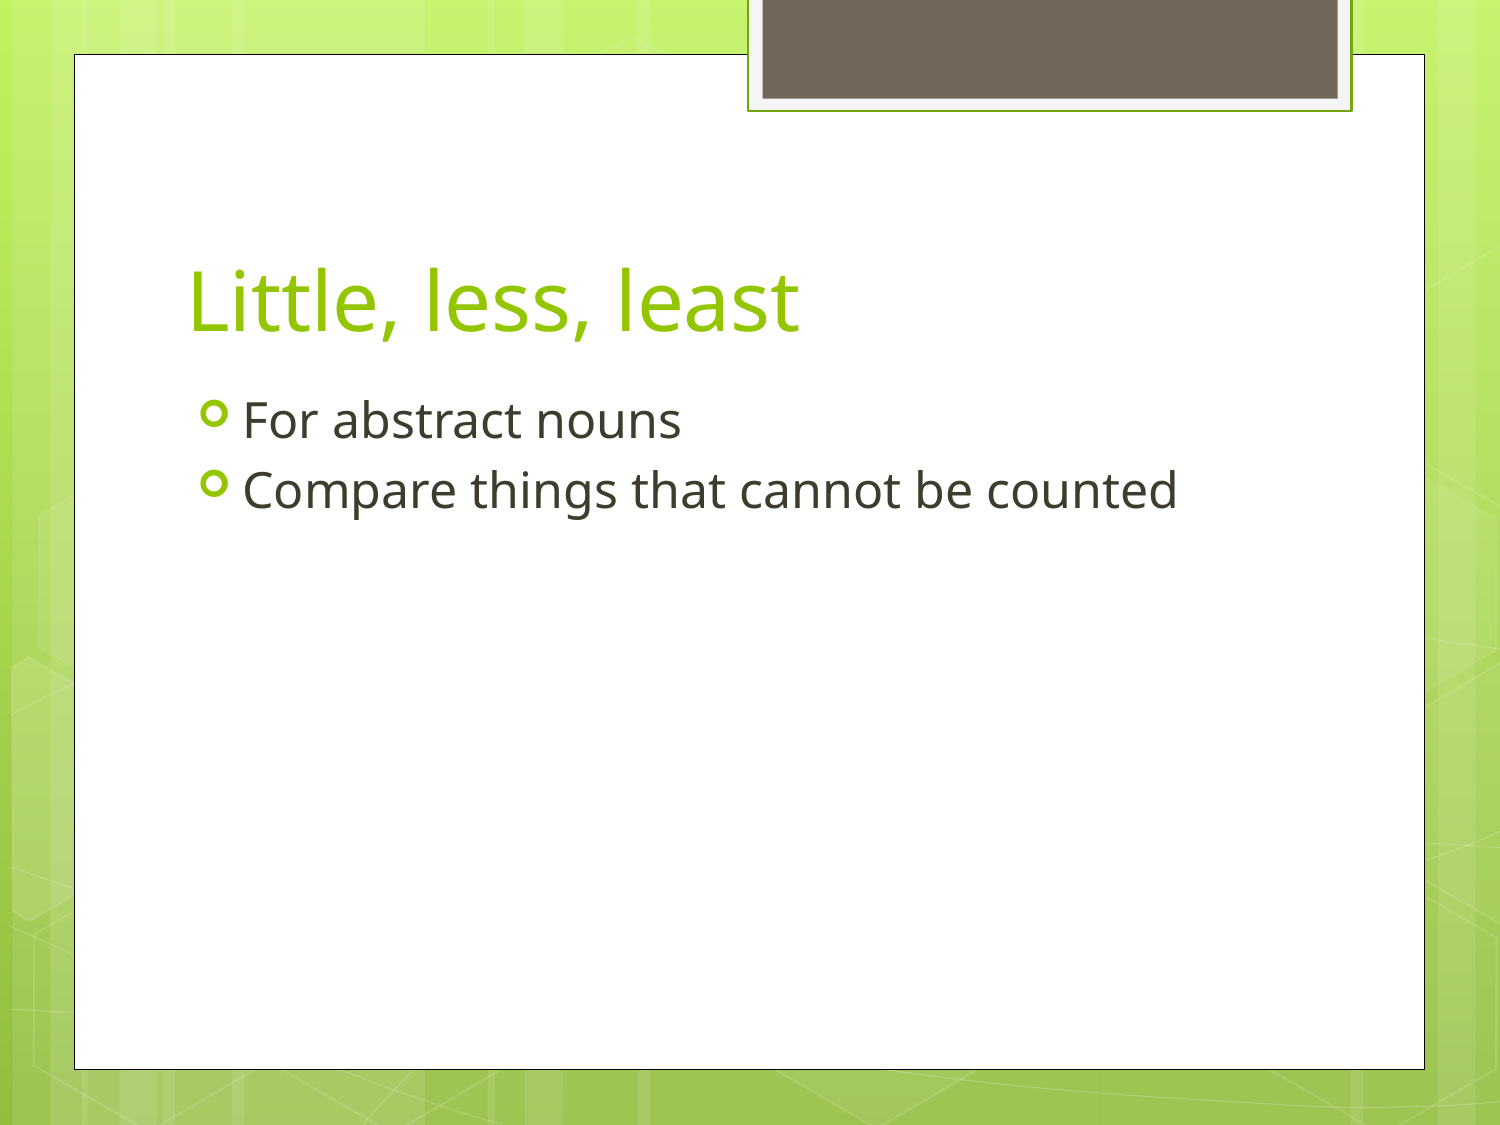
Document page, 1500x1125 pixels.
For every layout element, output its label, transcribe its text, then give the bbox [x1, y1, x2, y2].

list For abstract nouns Compare things that cannot be counted [171, 381, 1283, 957]
title Little, less, least [171, 168, 1324, 357]
